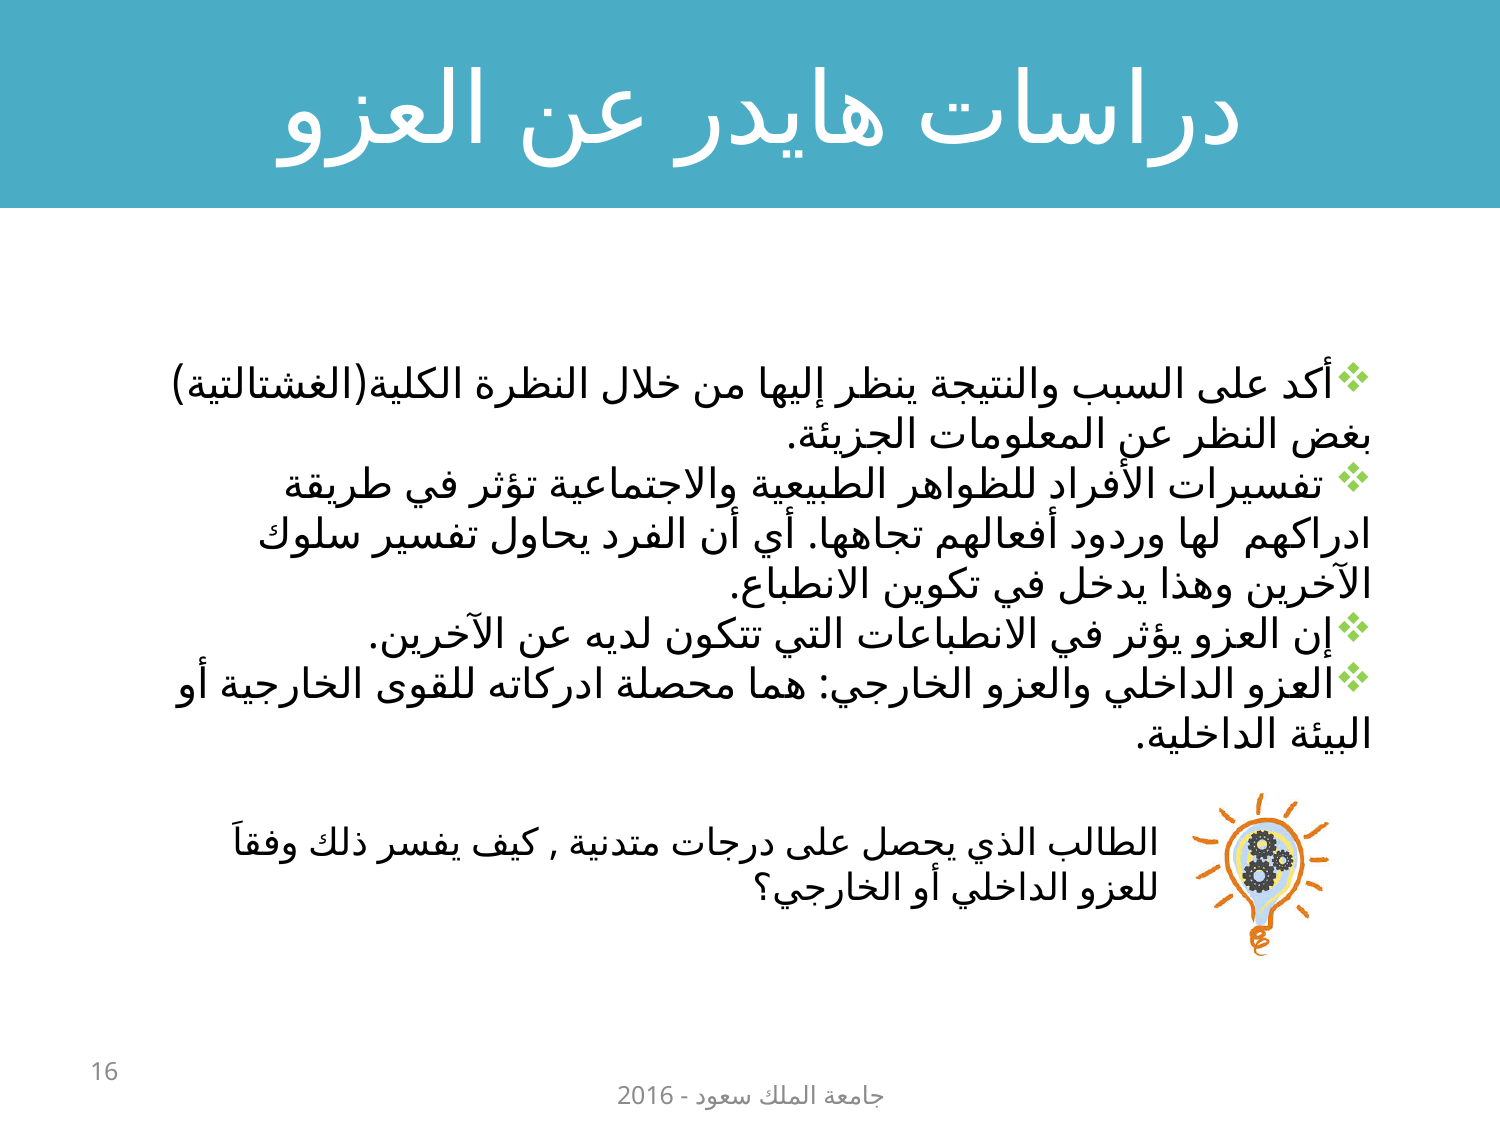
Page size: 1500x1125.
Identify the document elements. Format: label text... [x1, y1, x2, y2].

text_box دراسات هايدر عن العزو [0, 0, 1500, 210]
text_box [123, 302, 1396, 811]
slide_number 16 [75, 1042, 425, 1103]
text_box أكد على السبب والنتيجة ينظر إليها من خلال النظرة الكلية(الغشتالتية) بغض النظر عن المعلومات الجزيئة. تفسيرات الأفراد للظواهر الطبيعية والاجتماعية تؤثر في طريقة ادراكهم لها وردود أفعالهم تجاهها. أي أن الفرد يحاول تفسير سلوك الآخرين وهذا يدخل في تكوين الانطباع. إن العزو يؤثر في الانطباعات التي تتكون لديه عن الآخرين. العزو الداخلي والعزو الخارجي: هما محصلة ادركاته للقوى الخارجية أو البيئة الداخلية. [147, 349, 1388, 765]
text_box الطالب الذي يحصل على درجات متدنية , كيف يفسر ذلك وفقاَ للعزو الداخلي أو الخارجي؟ [194, 810, 1169, 961]
picture [1174, 786, 1349, 960]
footer جامعة الملك سعود - 2016 [513, 1065, 989, 1125]
